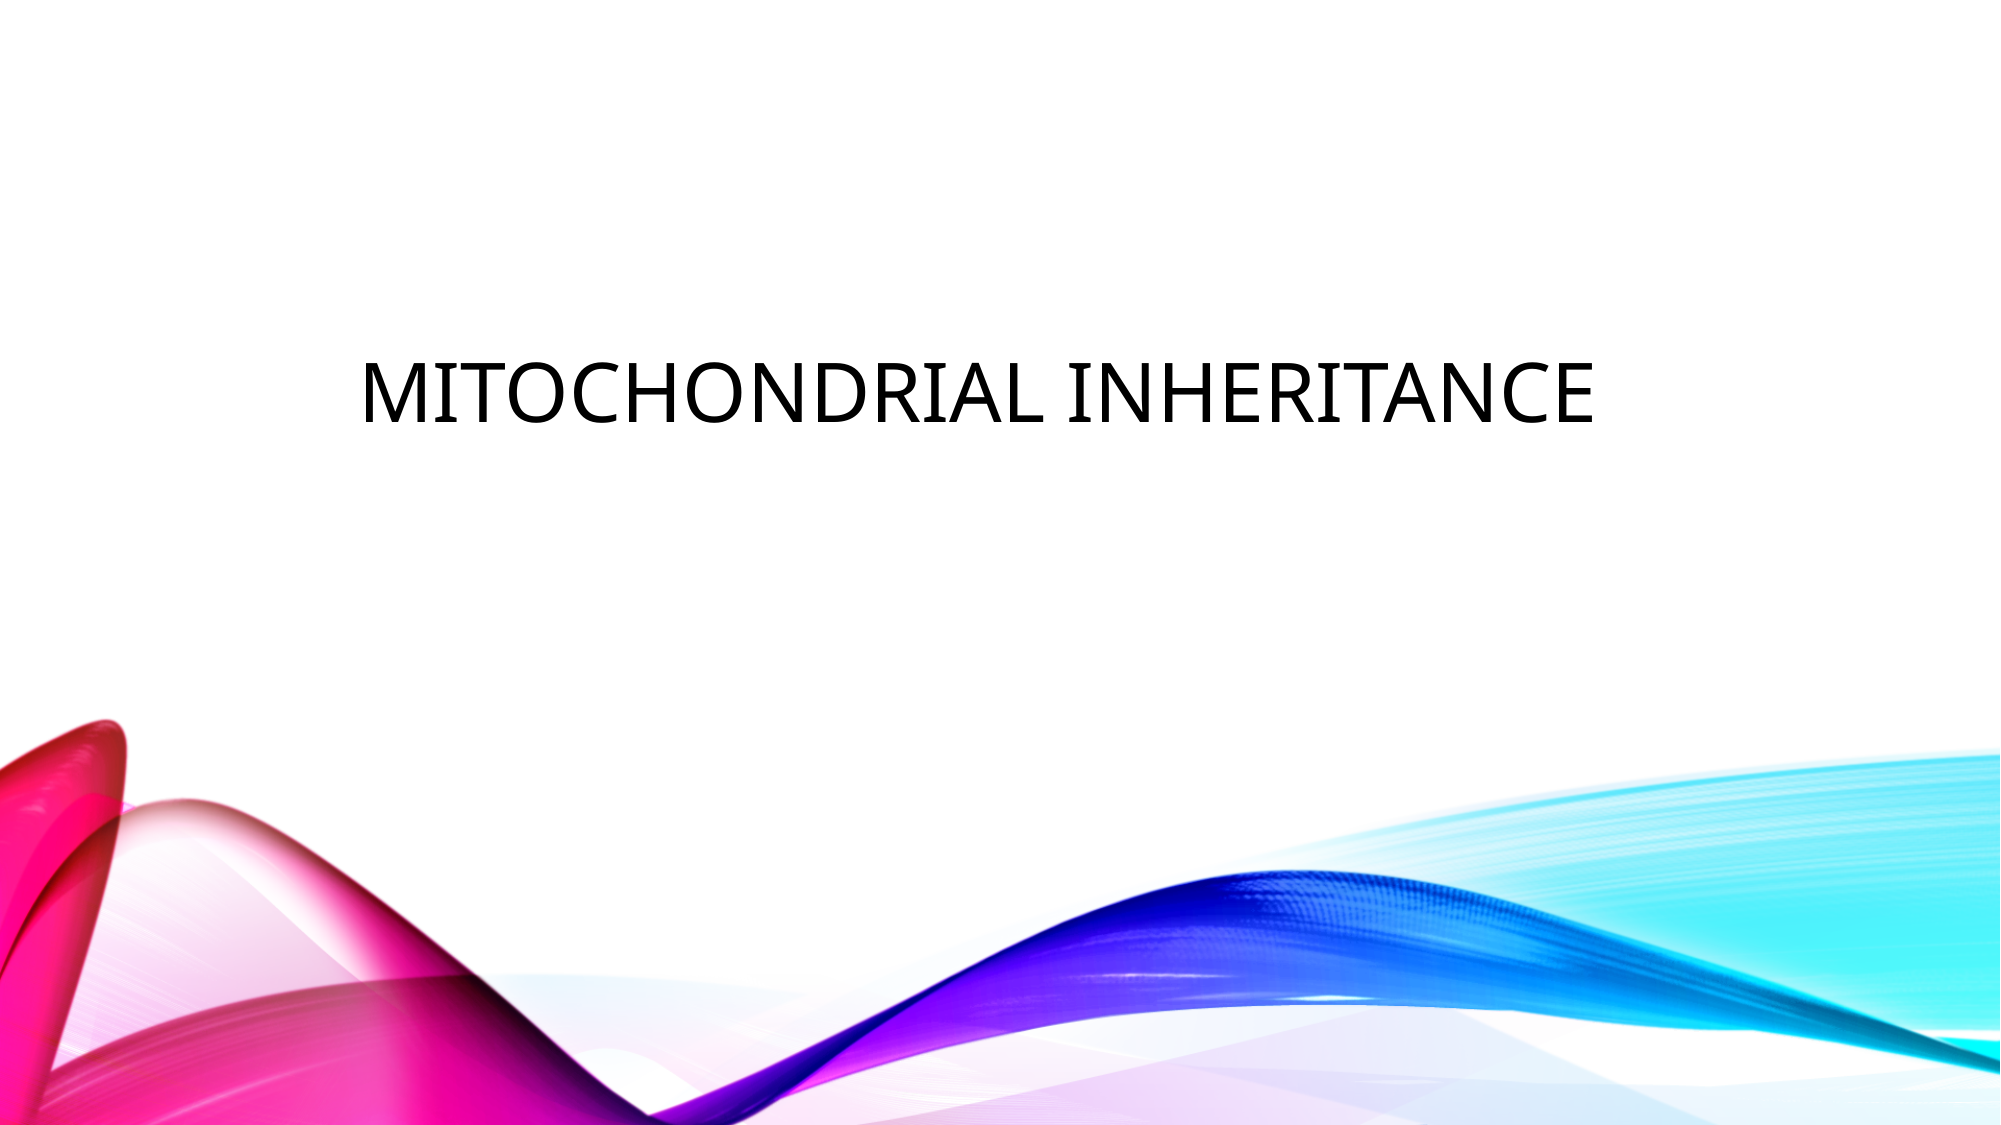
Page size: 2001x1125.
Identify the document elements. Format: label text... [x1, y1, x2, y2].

picture [0, 717, 2000, 1125]
picture [1795, 1003, 1806, 1008]
title Mitochondrial inheritance [302, 343, 1655, 448]
